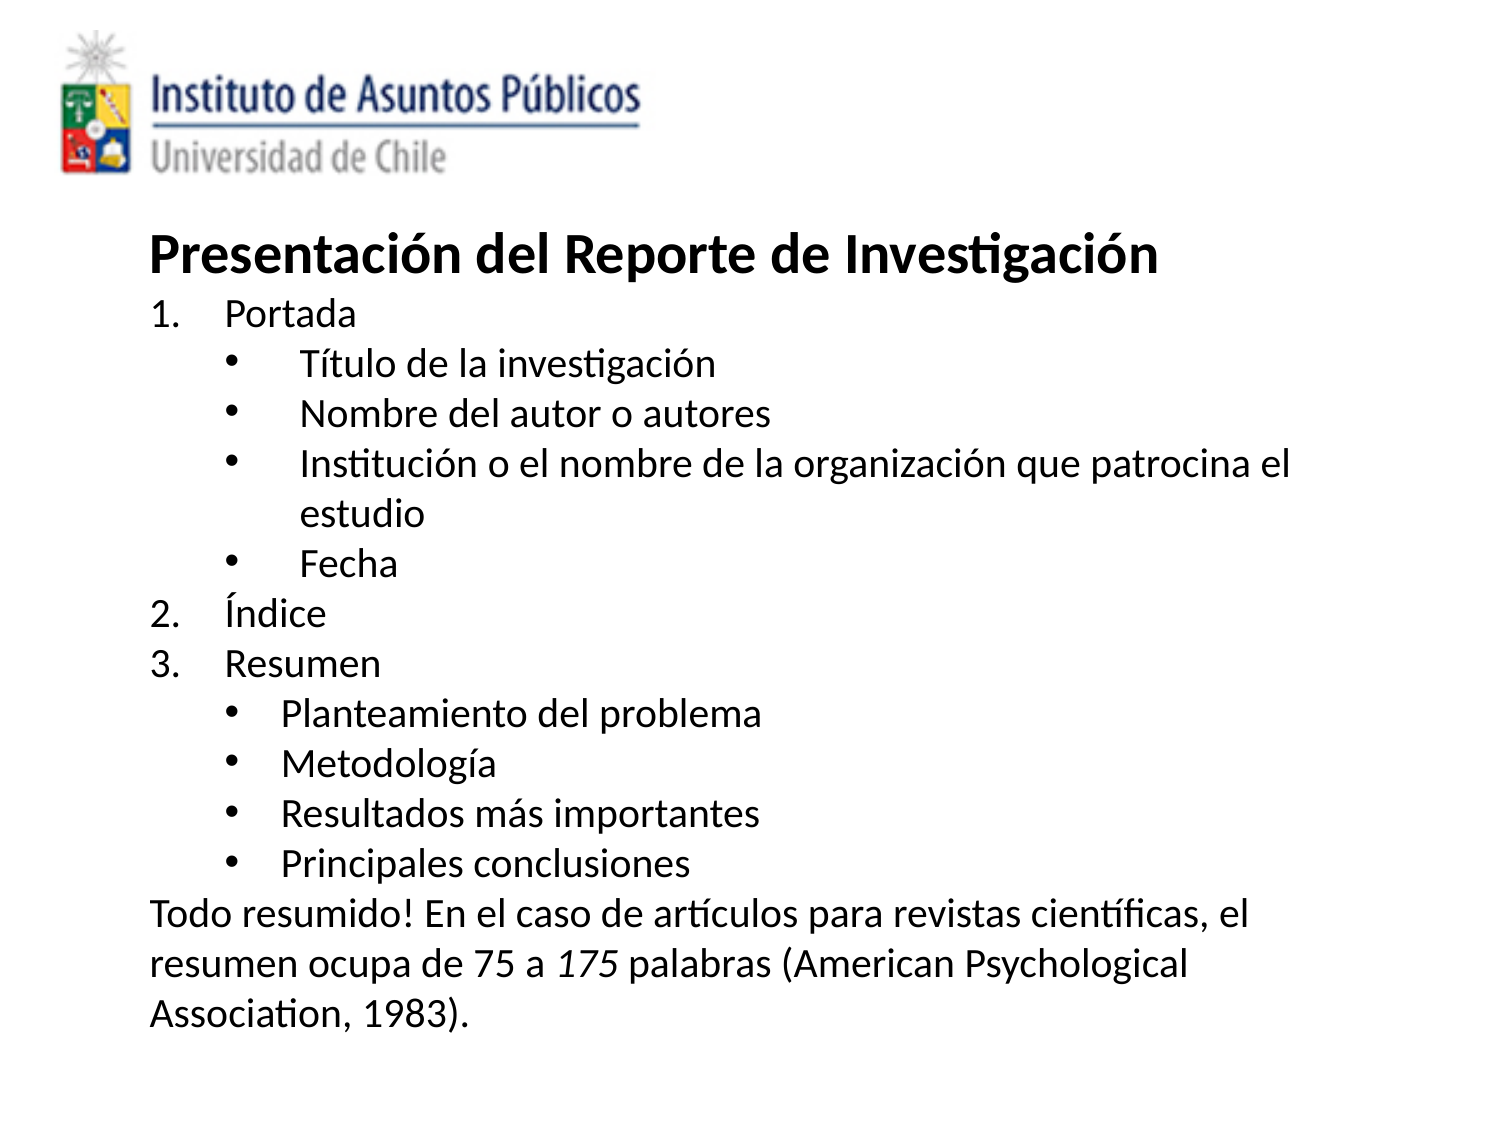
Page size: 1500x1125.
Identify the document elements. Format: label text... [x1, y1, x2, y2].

text_box Presentación del Reporte de Investigación Portada Título de la investigación Nombre del autor o autores Institución o el nombre de la organización que patrocina el estudio Fecha Índice Resumen Planteamiento del problema Metodología Resultados más importantes Principales conclusiones Todo resumido! En el caso de artículos para revistas científicas, el resumen ocupa de 75 a 175 palabras (American Psychological Association, 1983). [134, 208, 1340, 1044]
picture [29, 30, 705, 209]
